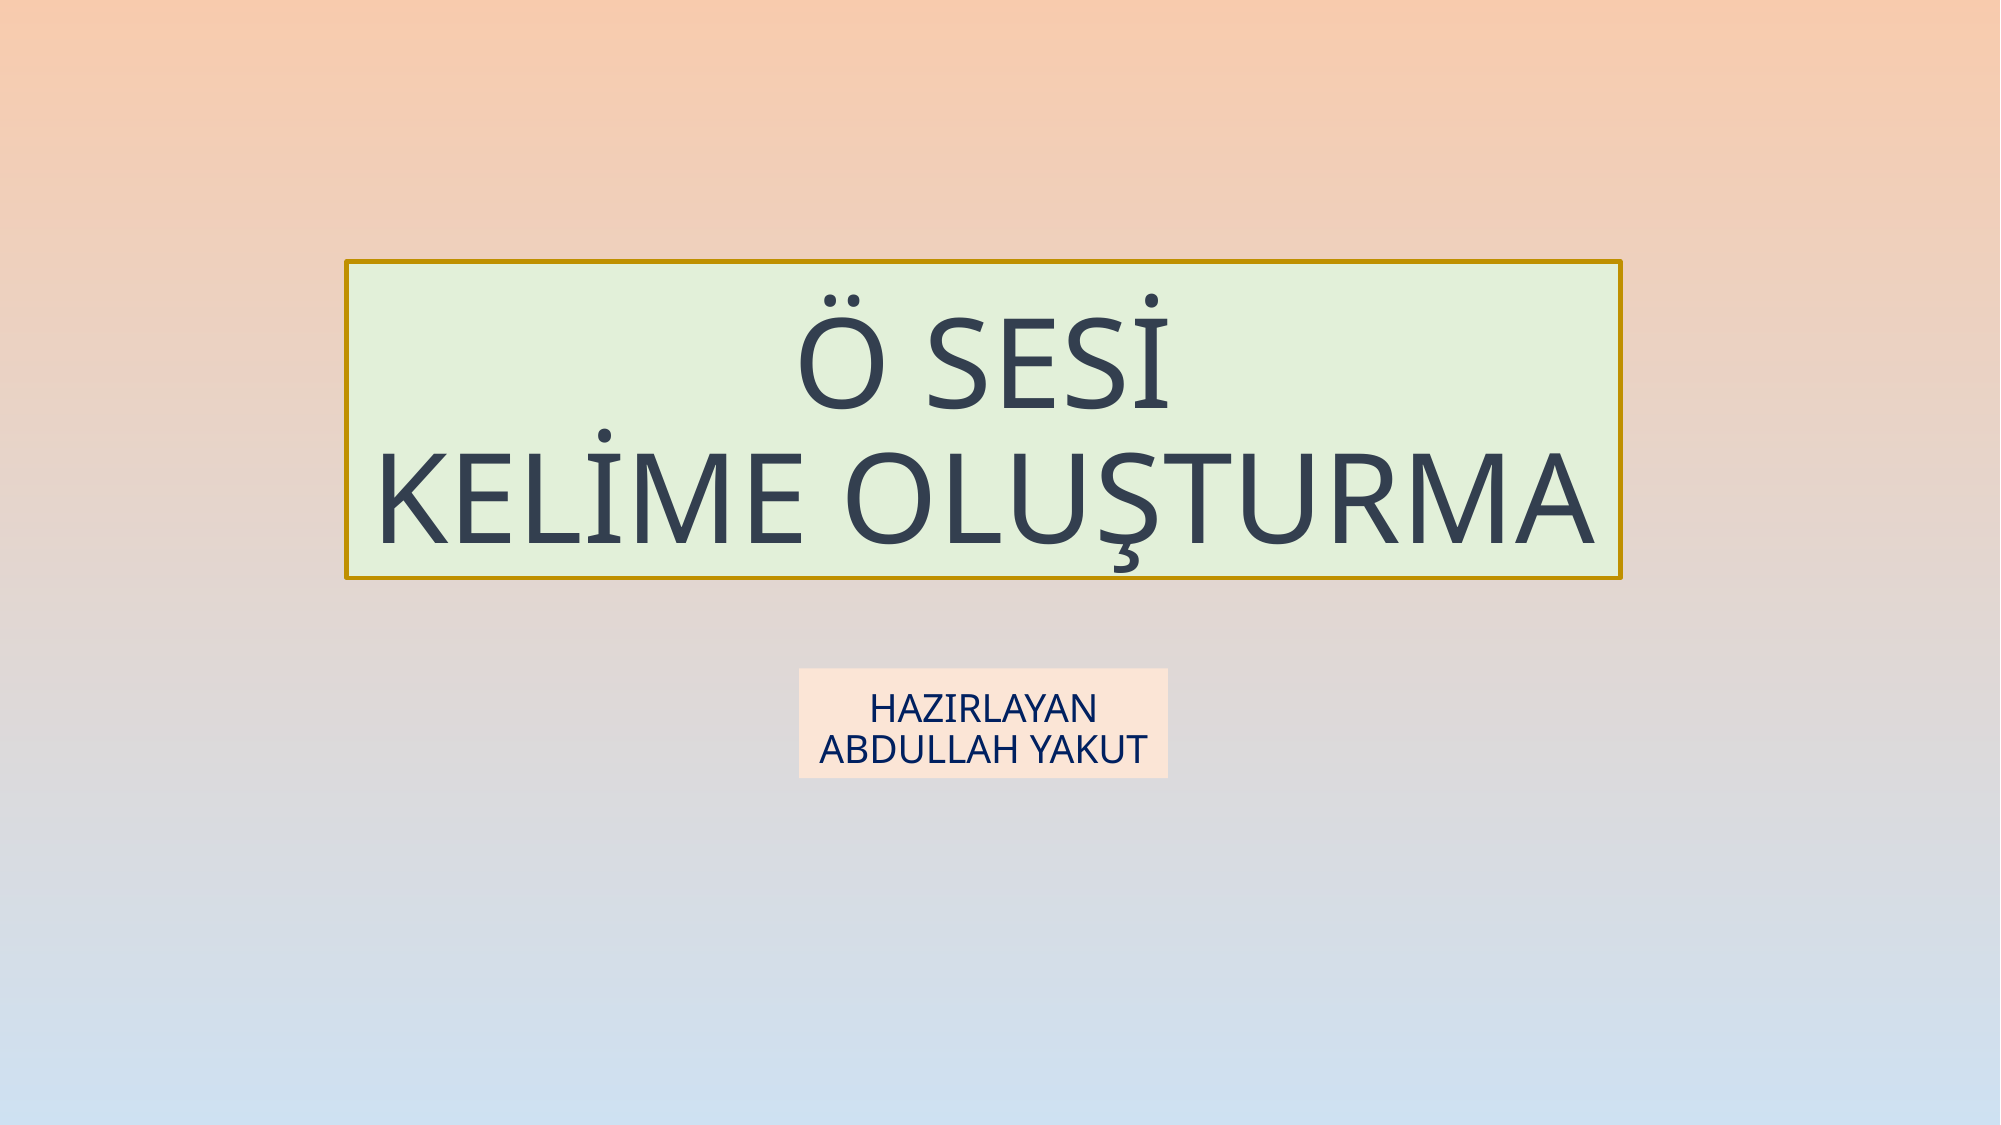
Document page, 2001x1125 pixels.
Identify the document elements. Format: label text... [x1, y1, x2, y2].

title Ö SESİ KELİME OLUŞTURMA [346, 261, 1621, 578]
text_box HAZIRLAYAN ABDULLAH YAKUT [799, 668, 1168, 779]
